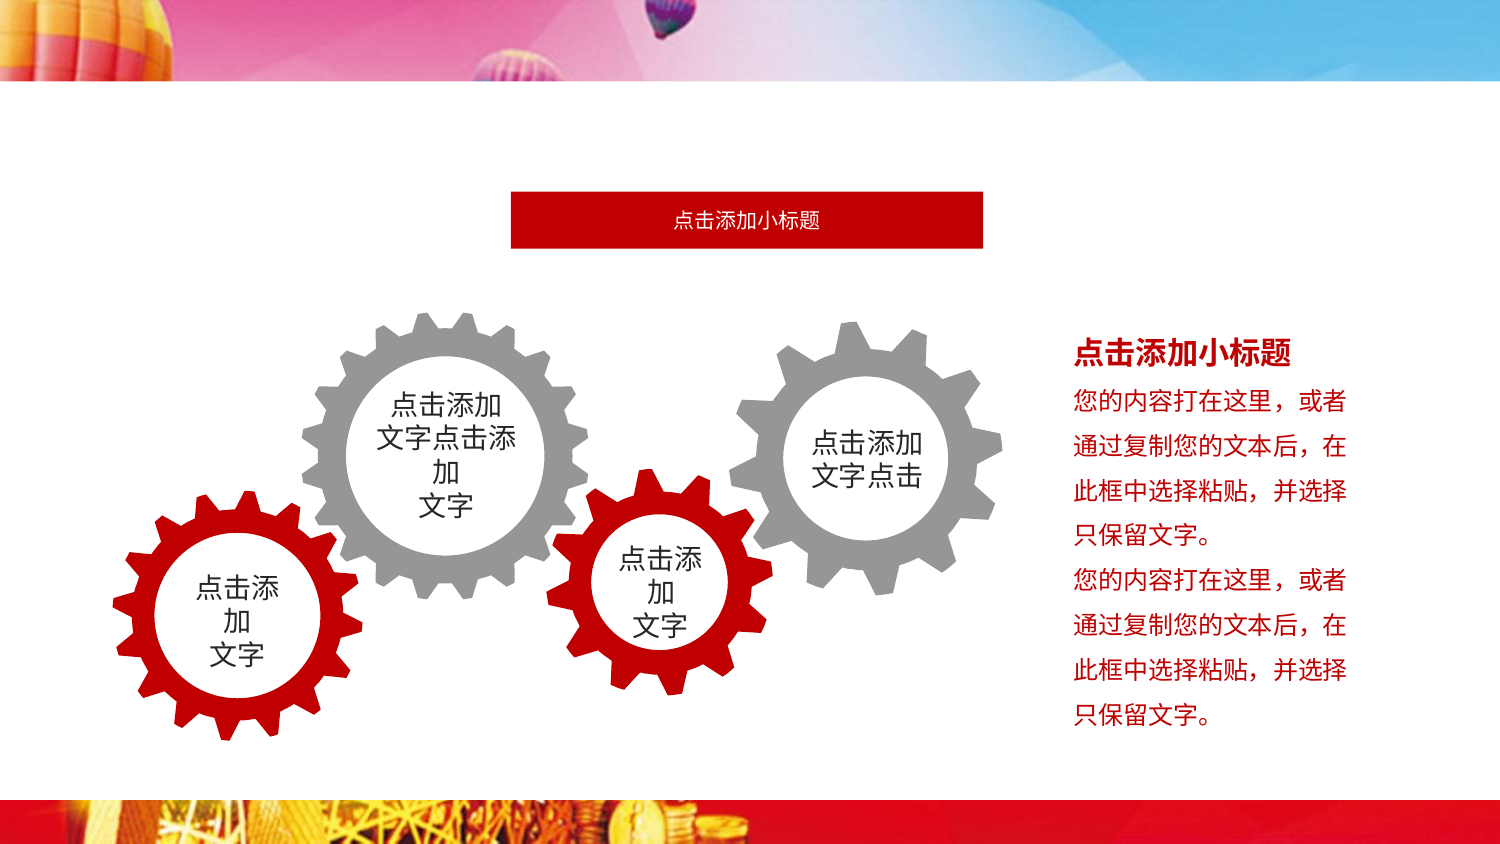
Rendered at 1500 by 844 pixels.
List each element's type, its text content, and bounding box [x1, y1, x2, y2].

text_box 点击添加 文字点击 [784, 417, 948, 500]
text_box [112, 490, 363, 741]
text_box 点击添加 文字 [168, 562, 307, 679]
text_box [139, 20, 544, 89]
picture [0, 800, 1500, 844]
text_box 点击添加小标题 您的内容打在这里，或者通过复制您的文本后，在此框中选择粘贴，并选择只保留文字。 您的内容打在这里，或者通过复制您的文本后，在此框中选择粘贴，并选择只保留文字。 [1058, 306, 1378, 737]
text_box 点击添加 文字 [592, 533, 727, 650]
text_box [301, 312, 589, 600]
text_box 点击添加 文字点击添加 文字 [348, 379, 544, 530]
picture [0, 0, 1500, 81]
text_box 点击添加小标题 [510, 190, 984, 250]
text_box [728, 321, 1003, 596]
text_box [546, 468, 773, 696]
